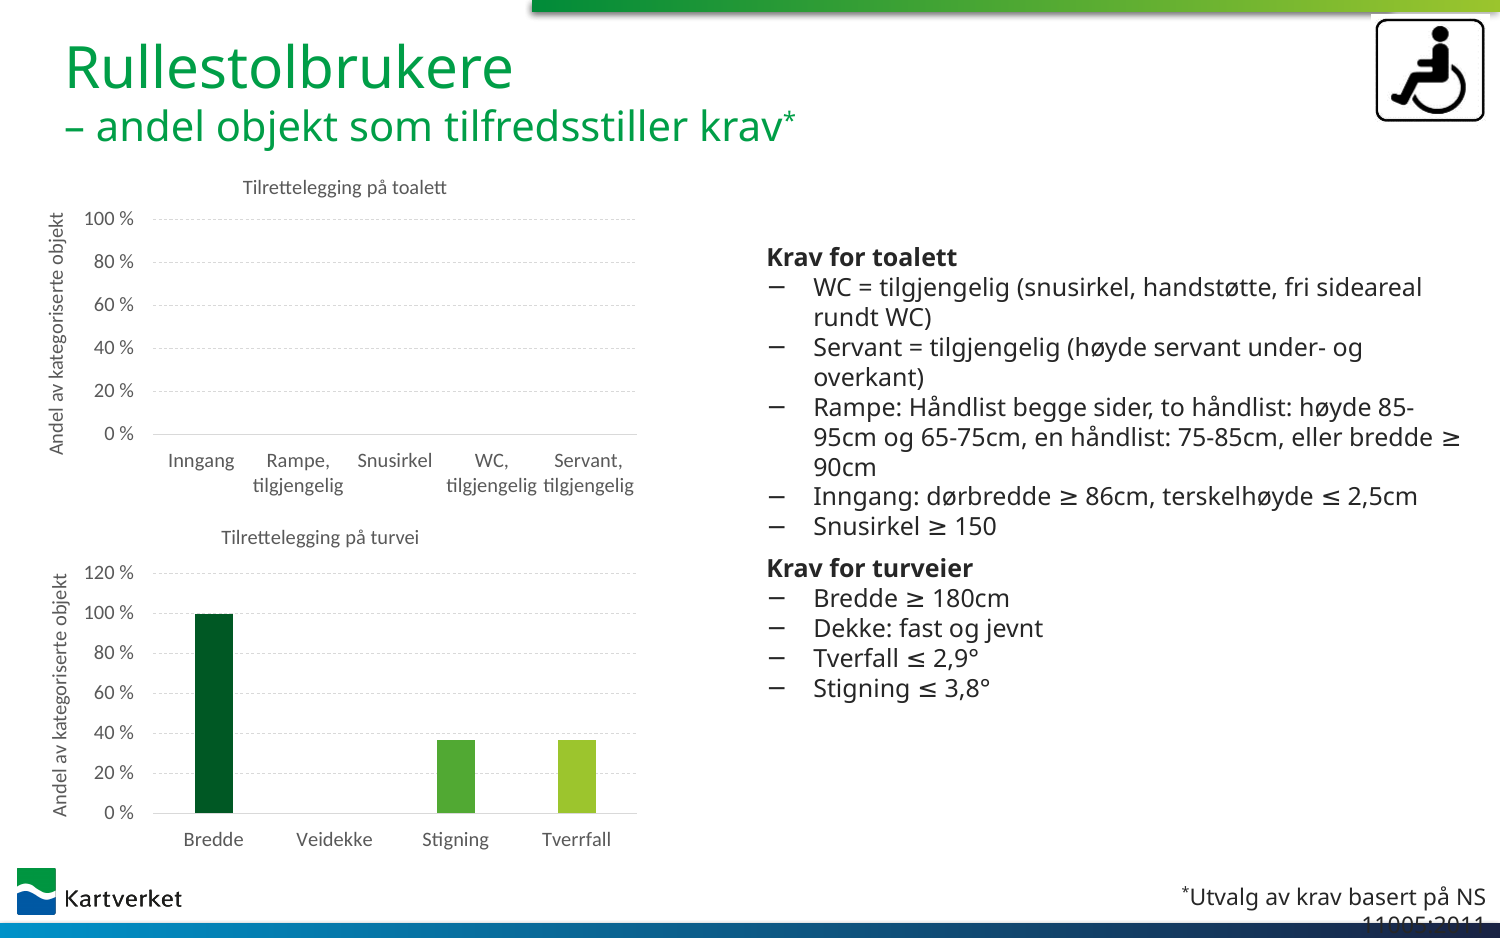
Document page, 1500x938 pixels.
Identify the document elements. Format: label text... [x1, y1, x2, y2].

text_box *Utvalg av krav basert på NS 11005:2011 [1068, 873, 1500, 938]
picture [1371, 13, 1491, 127]
picture [41, 166, 650, 505]
text_box Krav for turveier Bredde ≥ 180cm Dekke: fast og jevnt Tverfall ≤ 2,9° Stigning ≤ 3,8° [751, 545, 1483, 710]
picture [41, 520, 650, 859]
text_box Krav for toalett WC = tilgjengelig (snusirkel, handstøtte, fri sideareal rundt WC) Servant = tilgjengelig (høyde servant under- og overkant) Rampe: Håndlist begge sider, to håndlist: høyde 85-95cm og 65-75cm, en håndlist: 75-85cm, eller bredde ≥ 90cm Inngang: dørbredde ≥ 86cm, terskelhøyde ≤ 2,5cm Snusirkel ≥ 150 [751, 234, 1483, 545]
text_box Rullestolbrukere – andel objekt som tilfredsstiller krav* [49, 14, 1431, 158]
